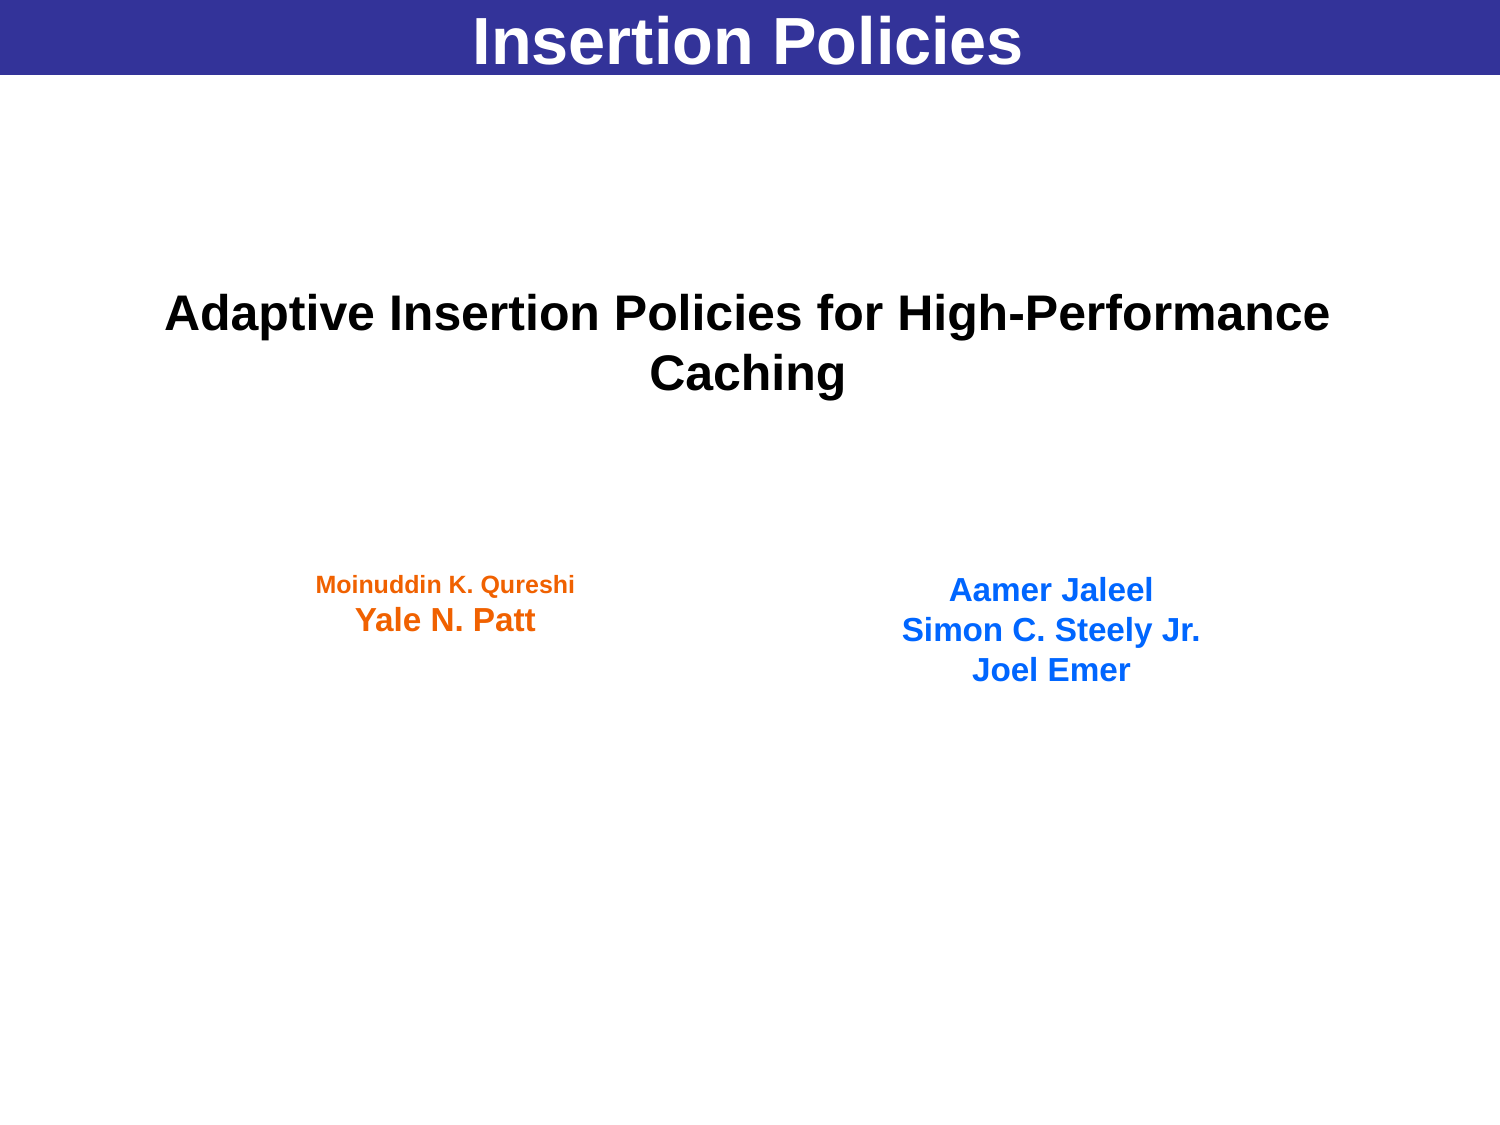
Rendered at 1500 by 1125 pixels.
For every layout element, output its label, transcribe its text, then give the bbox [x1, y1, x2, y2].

text_box Adaptive Insertion Policies for High-Performance Caching [142, 272, 1353, 408]
text_box Moinuddin K. Qureshi Yale N. Patt [118, 560, 773, 646]
text_box Aamer Jaleel Simon C. Steely Jr. Joel Emer [788, 560, 1315, 696]
title Insertion Policies [0, 0, 1500, 75]
